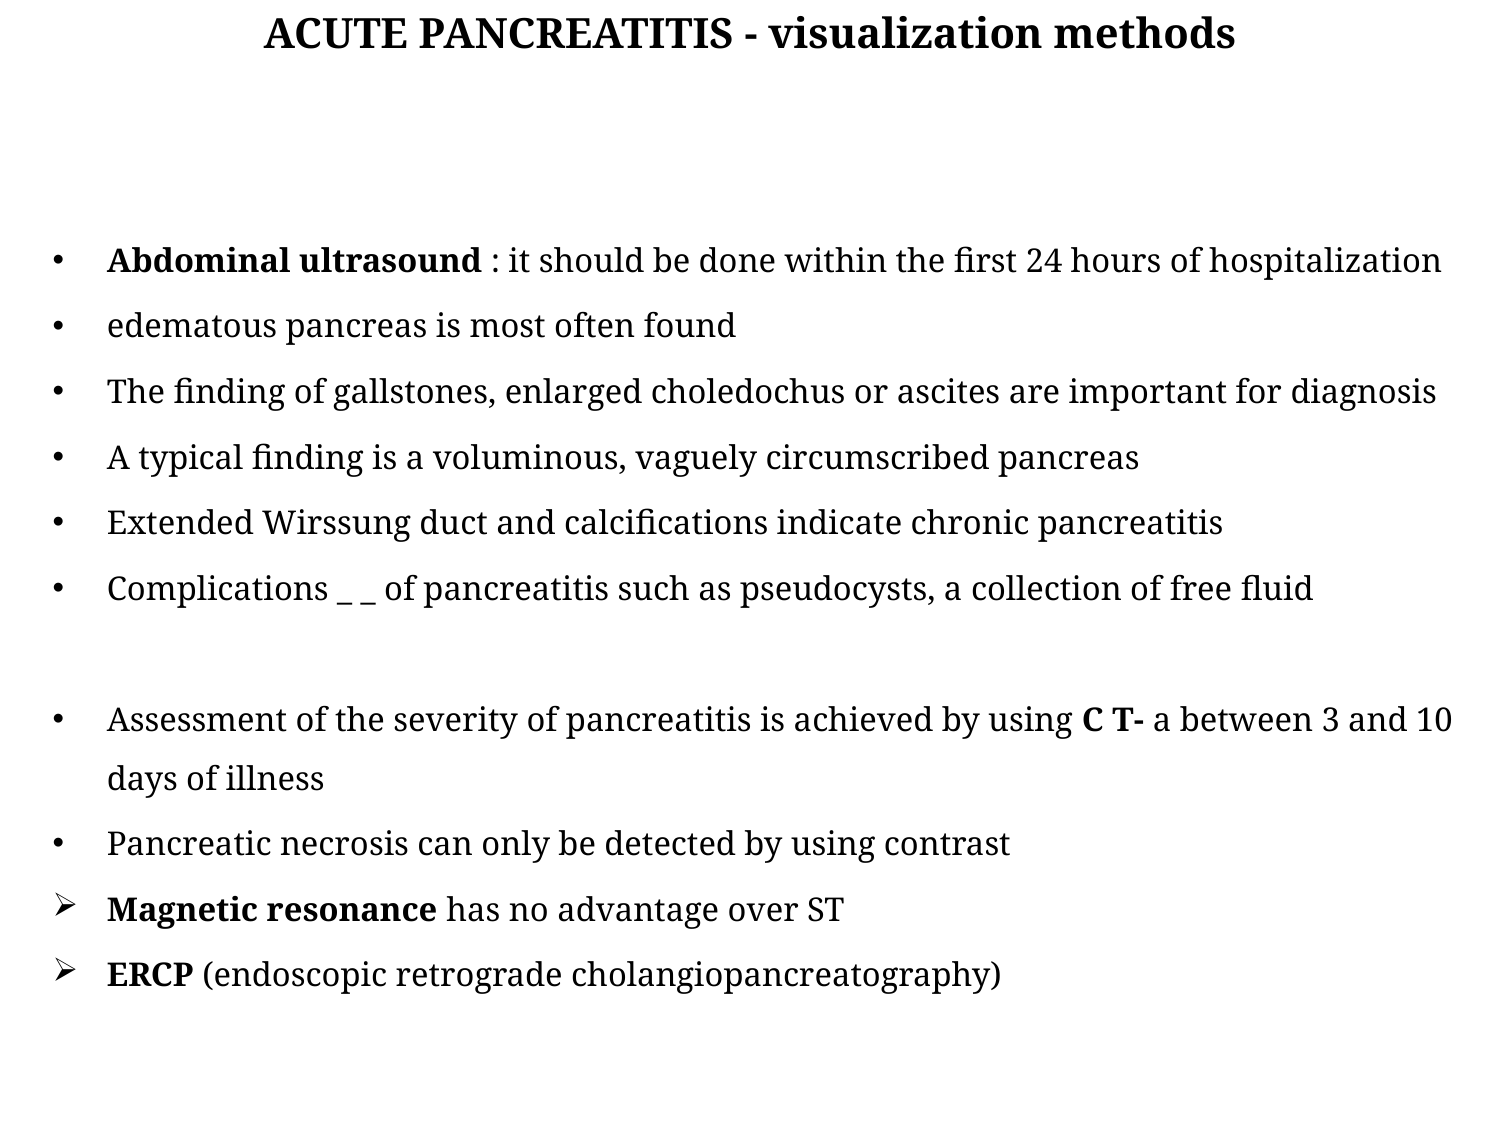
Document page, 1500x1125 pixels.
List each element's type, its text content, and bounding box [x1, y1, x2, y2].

list Abdominal ultrasound : it should be done within the first 24 hours of hospitalization edematous pancreas is most often found The finding of gallstones, enlarged choledochus or ascites are important for diagnosis A typical finding is a voluminous, vaguely circumscribed pancreas Extended Wirssung duct and calcifications indicate chronic pancreatitis Complications _ _ of pancreatitis such as pseudocysts, a collection of free fluid Assessment of the severity of pancreatitis is achieved by using C T- a between 3 and 10 days of illness Pancreatic necrosis can only be detected by using contrast Magnetic resonance has no advantage over ST ERCP (endoscopic retrograde cholangiopancreatography) [37, 212, 1488, 1088]
text_box ACUTE PANCREATITIS - visualization methods [0, 0, 1500, 63]
